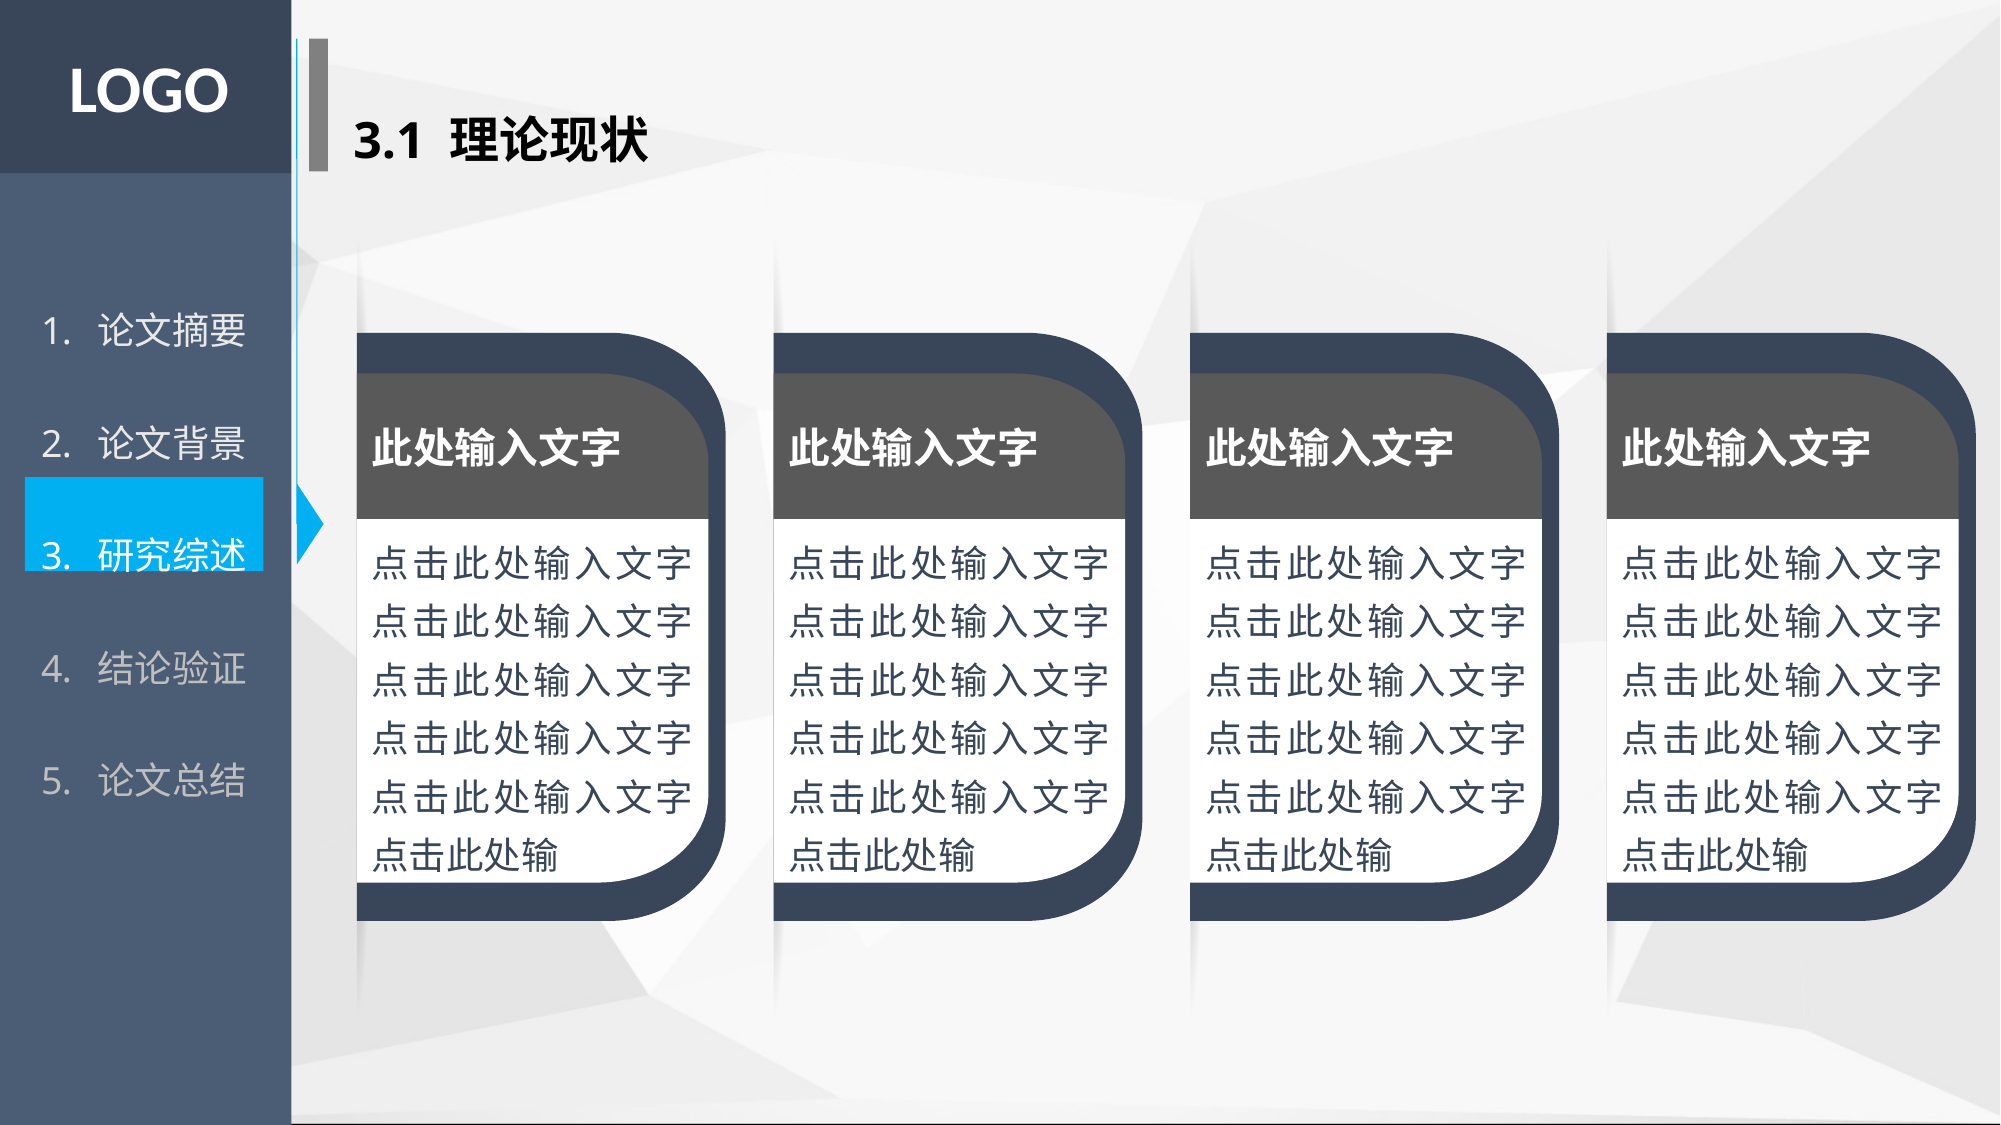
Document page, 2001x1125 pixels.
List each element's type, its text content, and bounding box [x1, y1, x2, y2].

text_box 论文摘要 论文背景 研究综述 结论验证 论文总结 [26, 572, 263, 810]
text_box LOGO [54, 38, 245, 134]
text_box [356, 232, 726, 1022]
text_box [1606, 232, 1976, 1022]
text_box 论文摘要 论文背景 研究综述 结论验证 论文总结 [26, 232, 263, 477]
text_box 3.1 理论现状 [338, 101, 665, 177]
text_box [1190, 232, 1560, 1022]
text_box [773, 232, 1143, 1022]
picture [292, 0, 2001, 1125]
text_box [24, 477, 324, 572]
text_box [308, 38, 329, 172]
